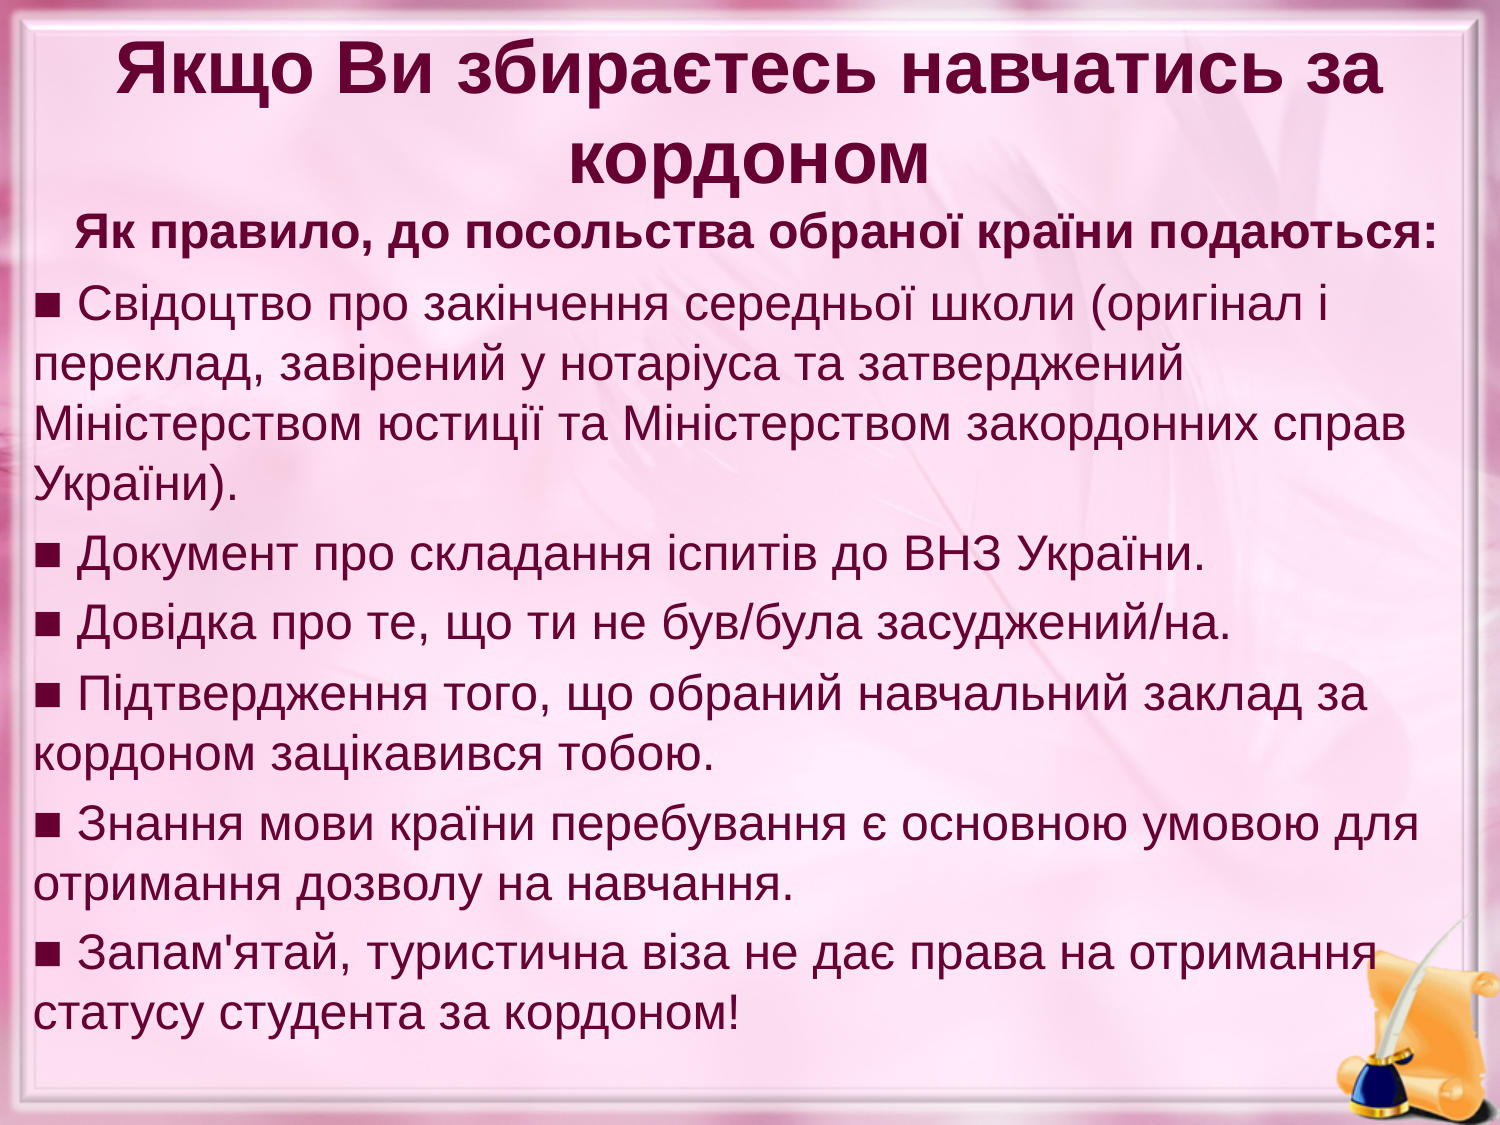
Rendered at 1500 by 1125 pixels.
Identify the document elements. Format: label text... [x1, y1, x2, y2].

list ■ Свідоцтво про закінчення середньої школи (оригінал і переклад, завірений у нотаріуса та затверджений Міністерством юстиції та Міністерством закордонних справ України). ■ Документ про складання іспитів до ВНЗ України. ■ Довідка про те, що ти не був/була засуджений/на. ■ Підтвердження того, що обраний навчальний заклад за кордоном зацікавився тобою. ■ Знання мови країни перебування є основною умовою для отримання дозволу на навчання. ■ Запам'ятай, туристична віза не дає права на отримання статусу студента за кордоном! [17, 262, 1459, 1006]
picture [0, 0, 1500, 1125]
title Якщо Ви збираєтесь навчатись за кордоном Як правило, до посольства обраної країни подаються: [17, 45, 1483, 233]
